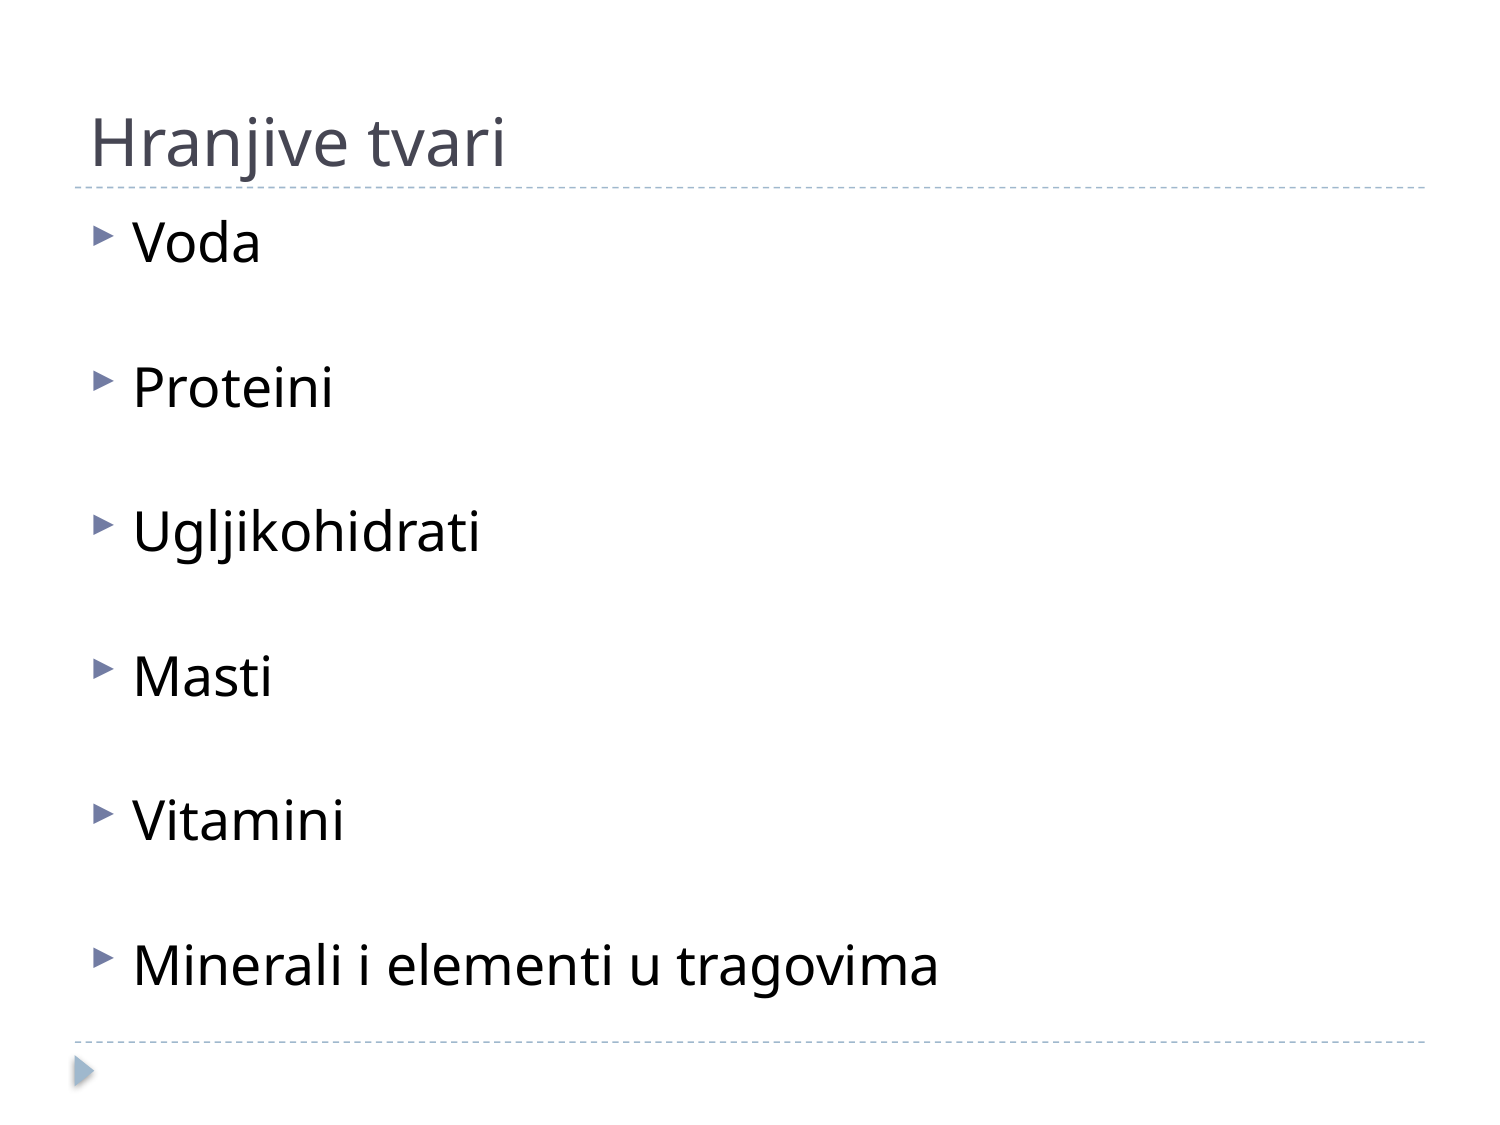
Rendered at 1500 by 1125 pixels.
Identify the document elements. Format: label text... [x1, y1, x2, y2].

title Hranjive tvari [75, 24, 1425, 188]
list Voda Proteini Ugljikohidrati Masti Vitamini Minerali i elementi u tragovima [75, 200, 1425, 1010]
